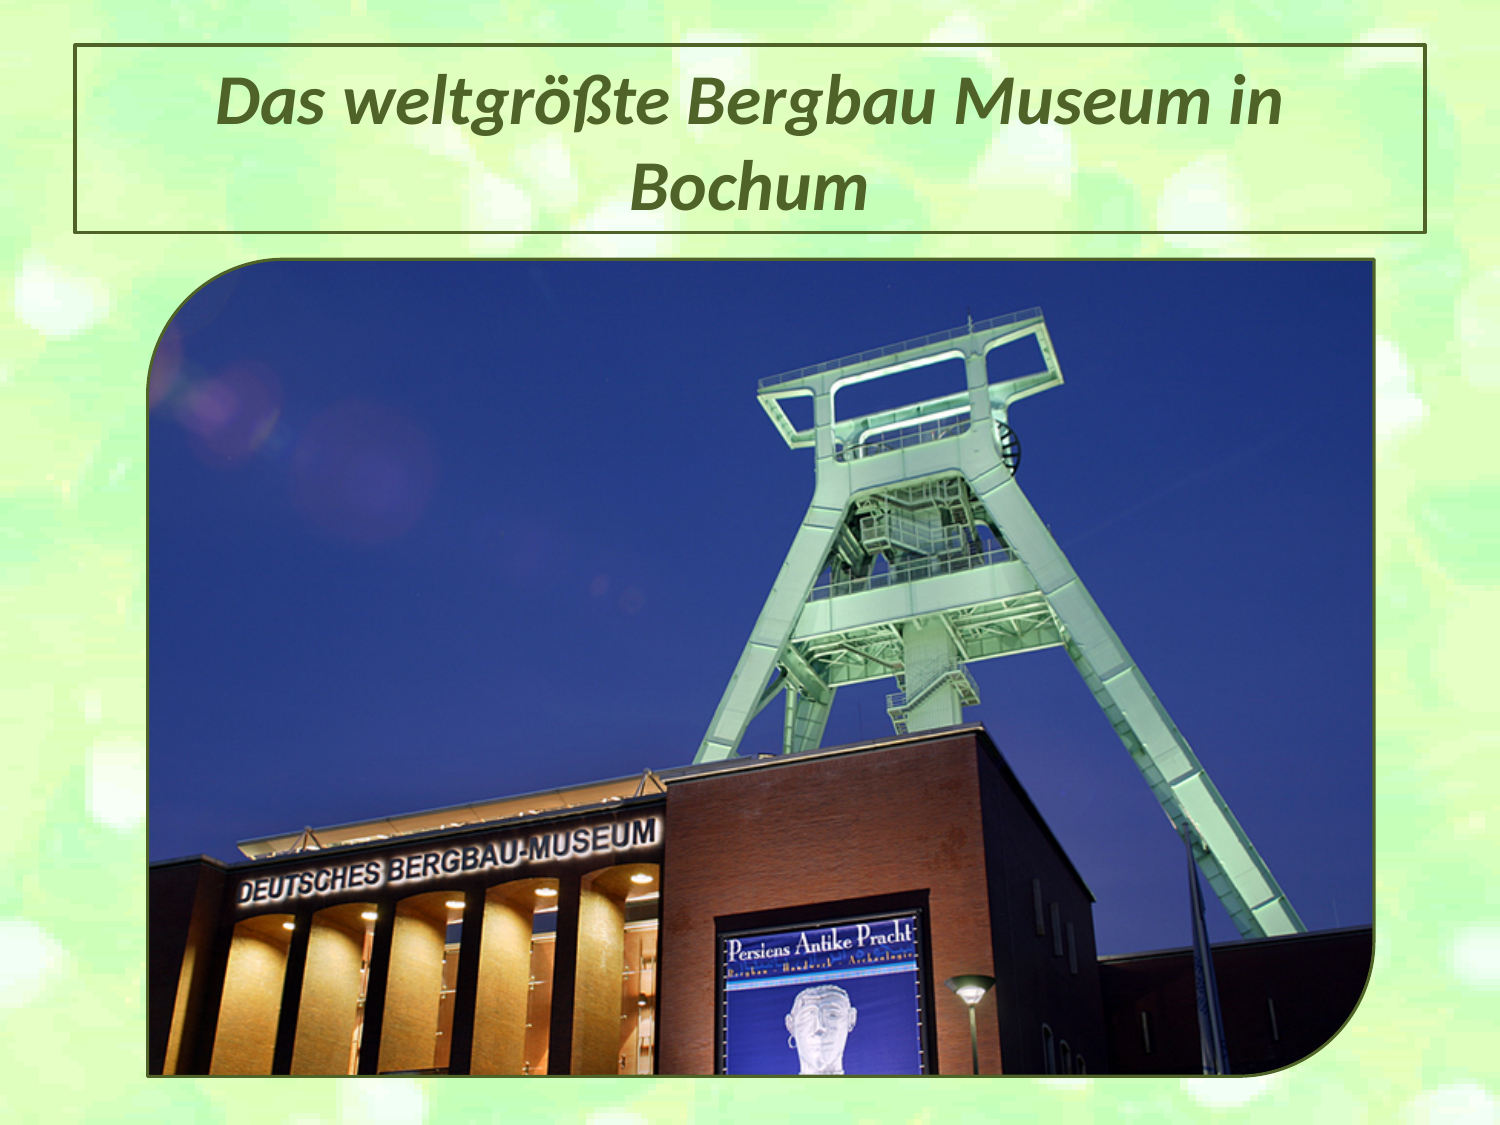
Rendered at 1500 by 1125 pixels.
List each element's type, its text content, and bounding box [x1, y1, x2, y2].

title Das weltgrößte Bergbau Museum in Bochum [75, 45, 1425, 233]
picture [0, 0, 1500, 1125]
